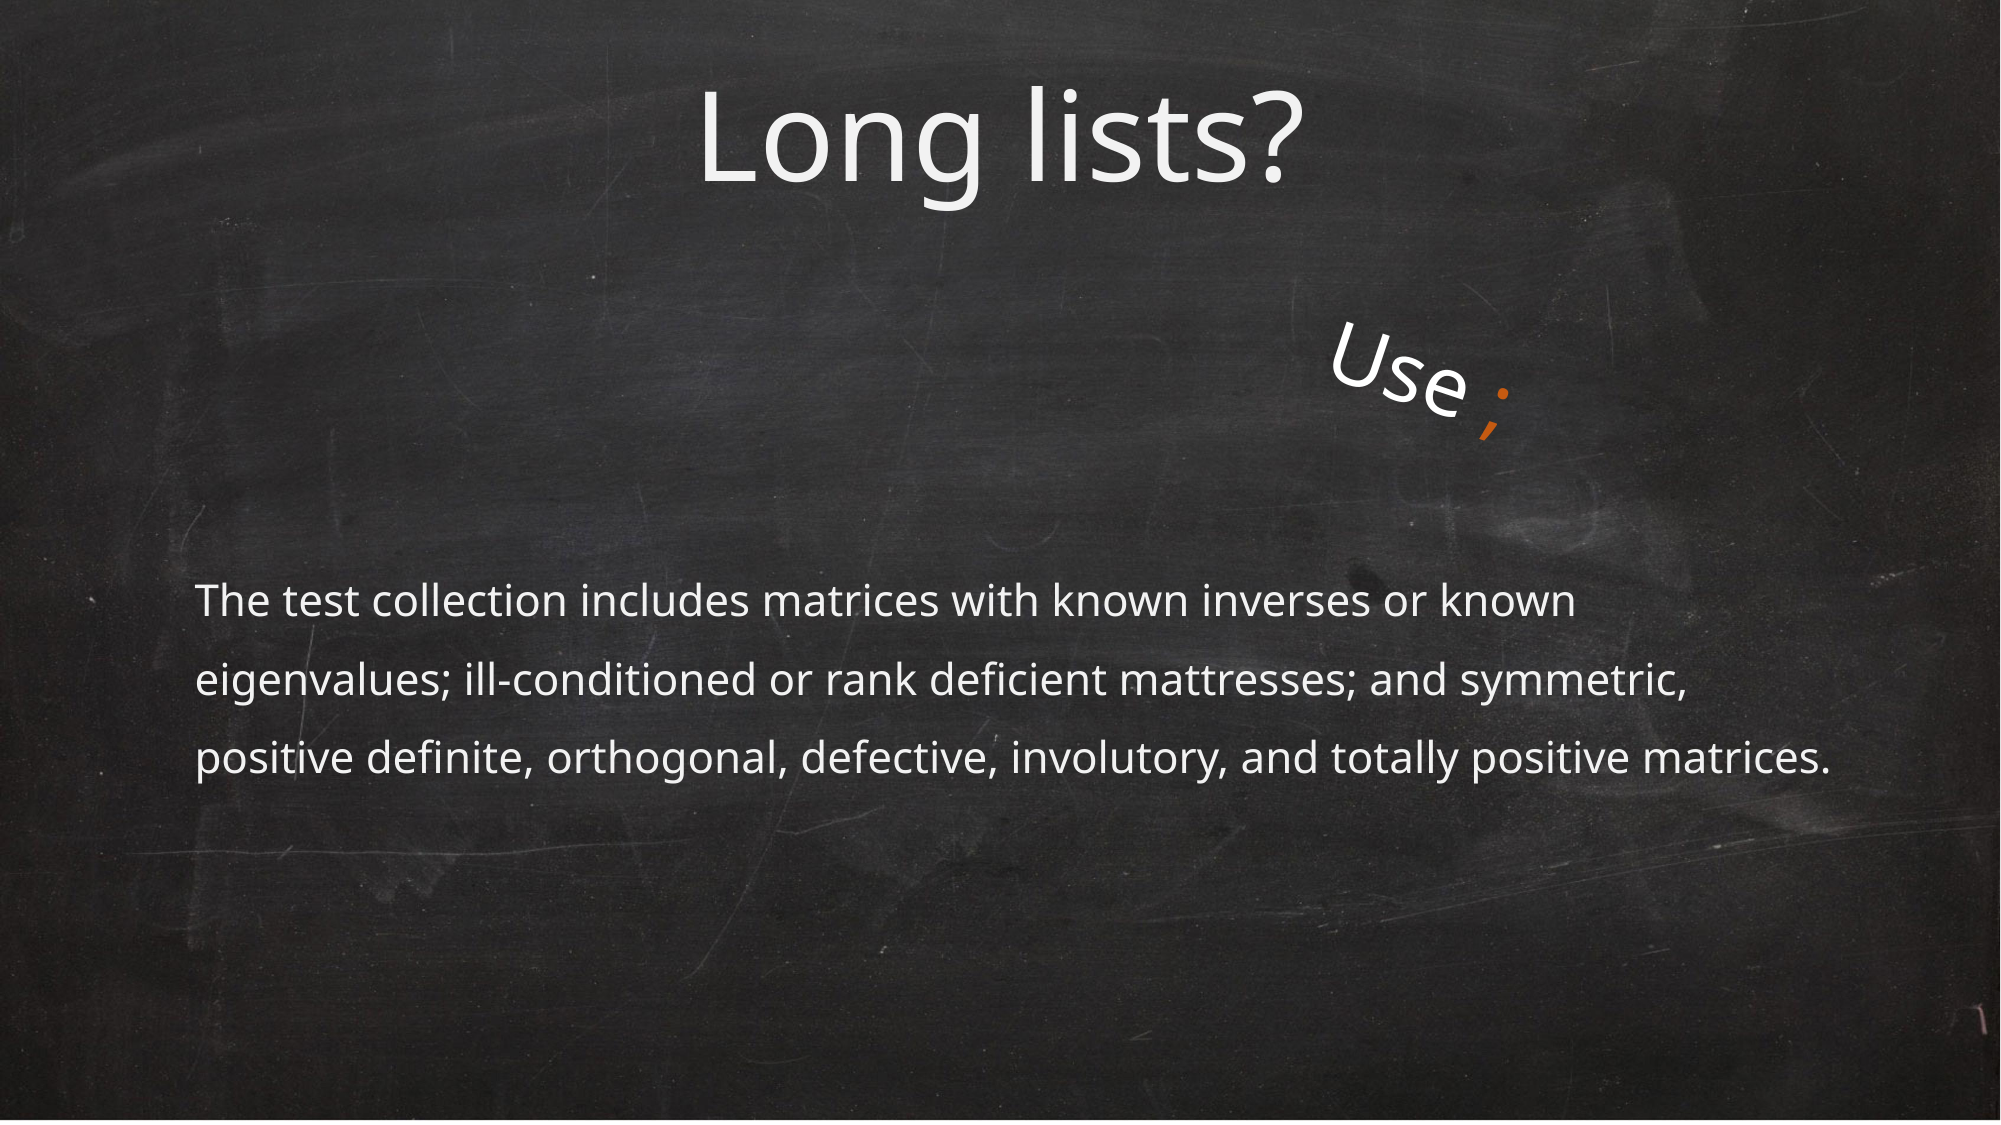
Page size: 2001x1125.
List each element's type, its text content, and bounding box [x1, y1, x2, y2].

subtitle The test collection includes matrices with known inverses or known eigenvalues; ill-conditioned or rank deficient mattresses; and symmetric, positive definite, orthogonal, defective, involutory, and totally positive matrices. [179, 538, 1859, 870]
text_box Use ; [1213, 209, 1647, 493]
picture [0, 0, 2001, 1125]
title Long lists? [392, 63, 1607, 216]
